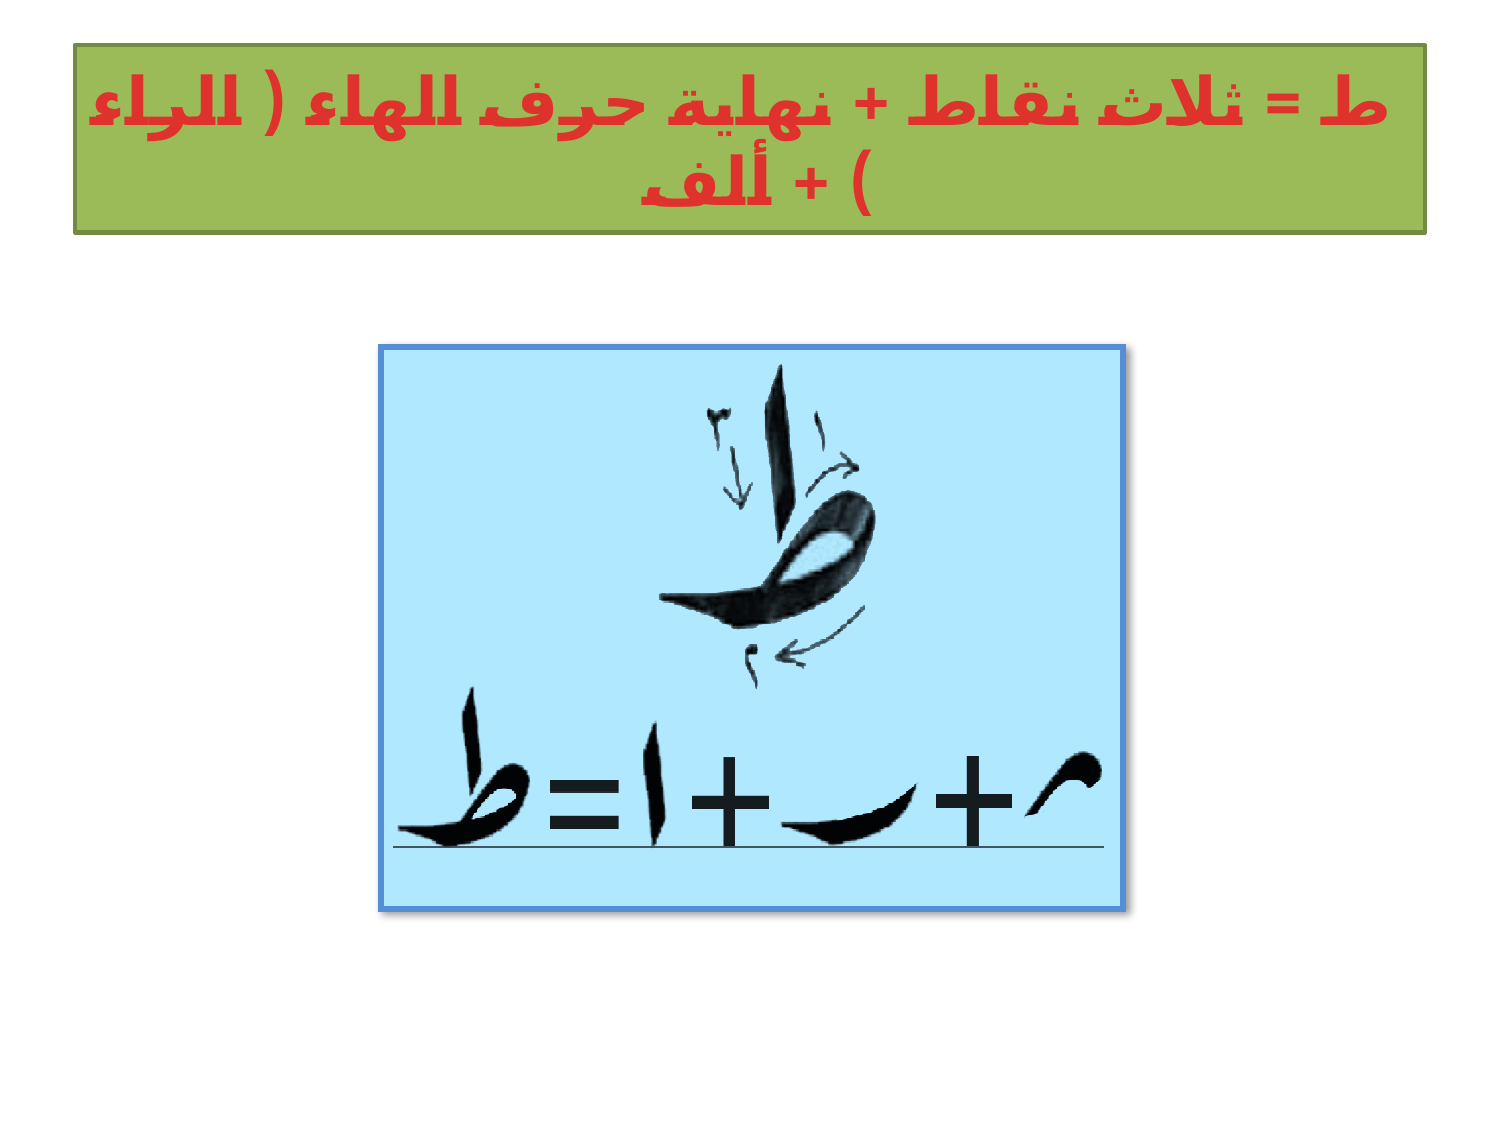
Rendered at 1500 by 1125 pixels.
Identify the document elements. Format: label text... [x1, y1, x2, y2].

title ط = ثلاث نقاط + نهاية حرف الهاء ( الراء ) + ألف [73, 43, 1427, 235]
picture [383, 349, 1121, 907]
